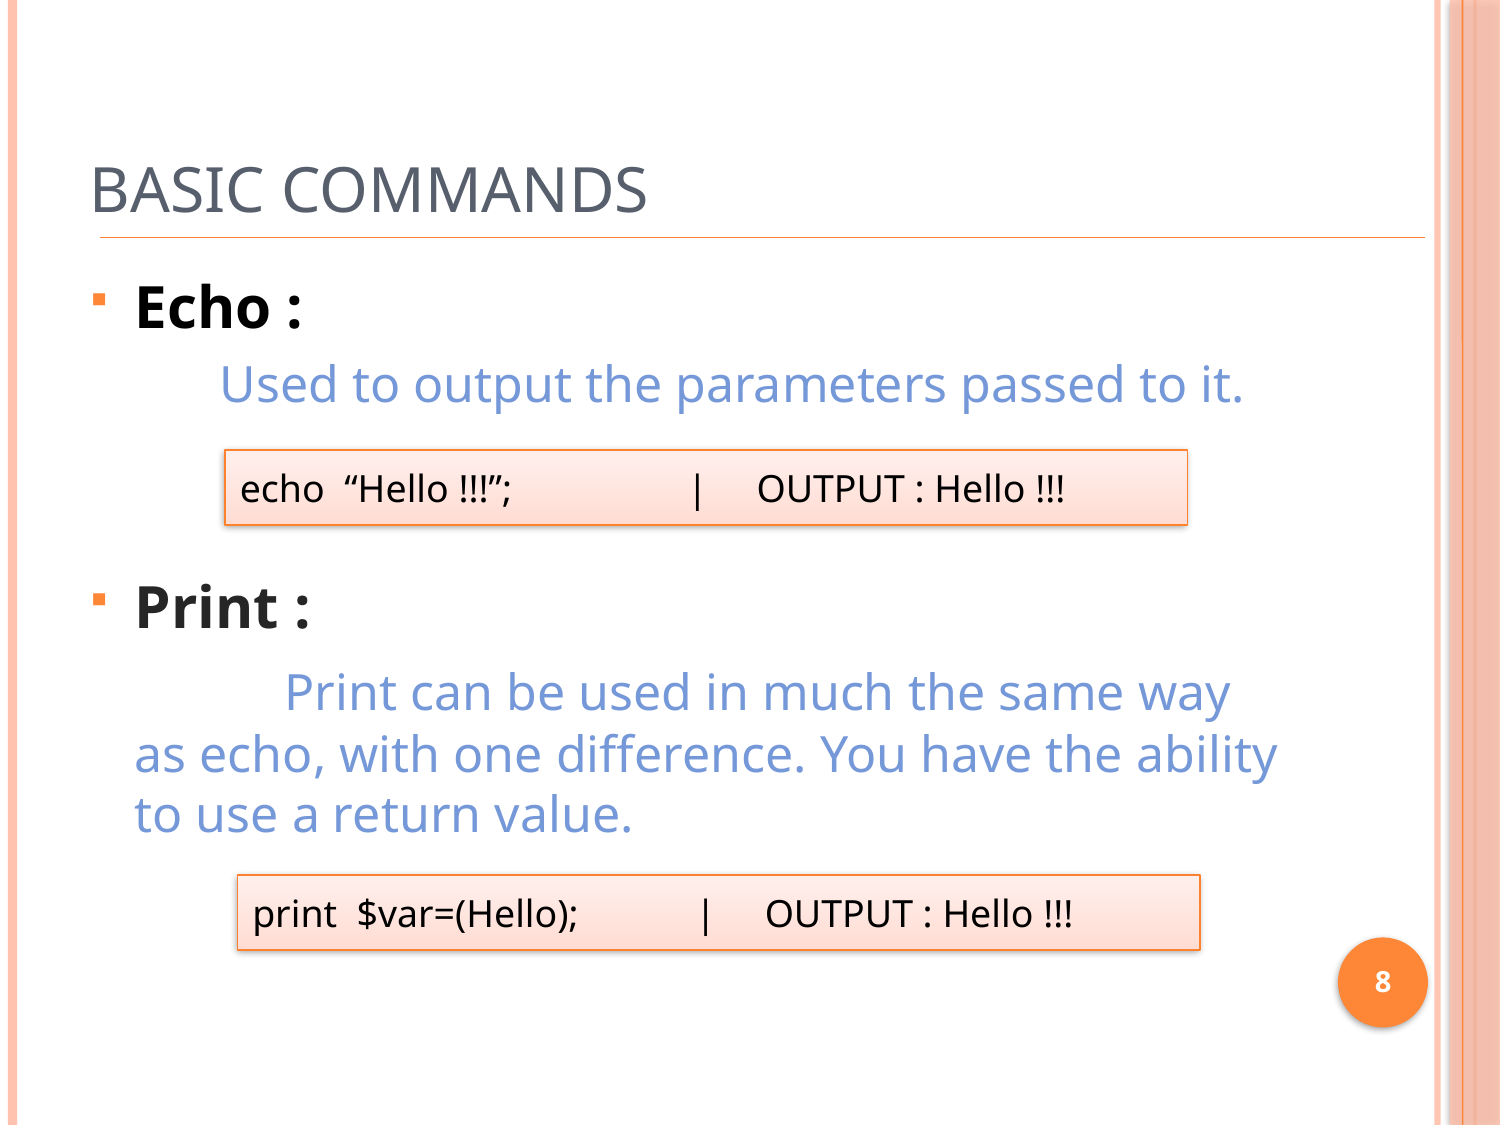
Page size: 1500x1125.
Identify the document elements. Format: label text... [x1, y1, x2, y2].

title Basic Commands [75, 45, 1300, 233]
text_box echo “Hello !!!”; | OUTPUT : Hello !!! [224, 449, 1188, 526]
text_box print $var=(Hello); | OUTPUT : Hello !!! [237, 874, 1201, 951]
list Echo : Used to output the parameters passed to it. Print : Print can be used in much the same way as echo, with one difference. You have the ability to use a return value. [75, 262, 1300, 1062]
slide_number 8 [1333, 940, 1434, 1027]
